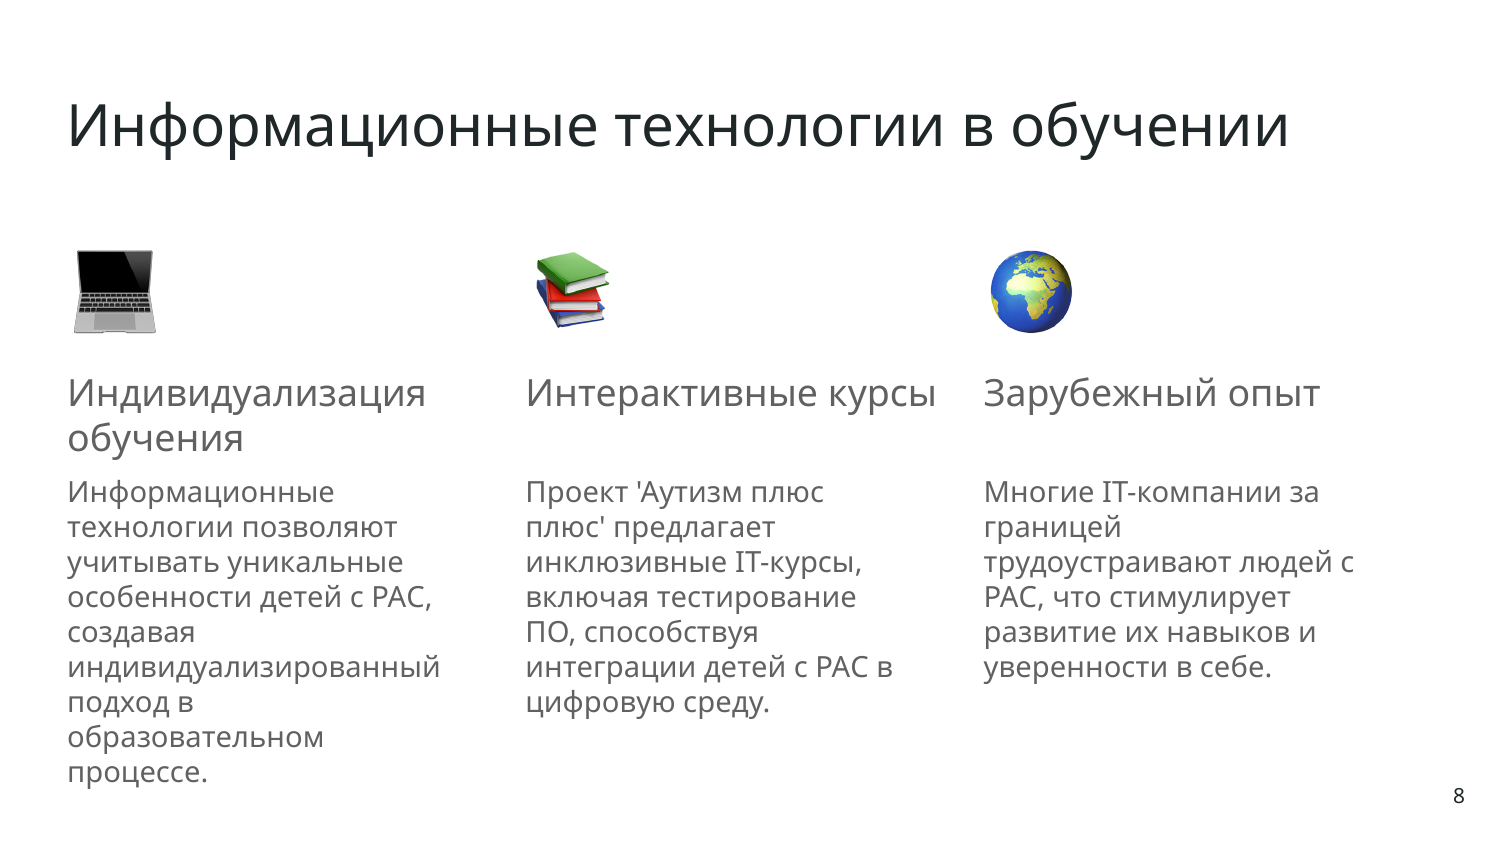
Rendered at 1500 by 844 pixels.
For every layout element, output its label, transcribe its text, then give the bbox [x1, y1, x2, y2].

text_box Интерактивные курсы [510, 354, 968, 417]
picture [989, 249, 1074, 334]
text_box Зарубежный опыт [968, 354, 1428, 417]
slide_number ‹#› [1389, 764, 1480, 830]
text_box Многие IT-компании за границей трудоустраивают людей с РАС, что стимулирует развитие их навыков и уверенности в себе. [968, 458, 1386, 667]
text_box Индивидуализация обучения [52, 354, 510, 417]
text_box Информационные технологии позволяют учитывать уникальные особенности детей с РАС, создавая индивидуализированный подход в образовательном процессе. [52, 458, 469, 667]
picture [530, 249, 615, 334]
text_box Проект 'Аутизм плюс плюс' предлагает инклюзивные IT-курсы, включая тестирование ПО, способствуя интеграции детей с РАС в цифровую среду. [510, 458, 927, 667]
picture [72, 249, 157, 334]
title Информационные технологии в обучении [51, 72, 1449, 167]
